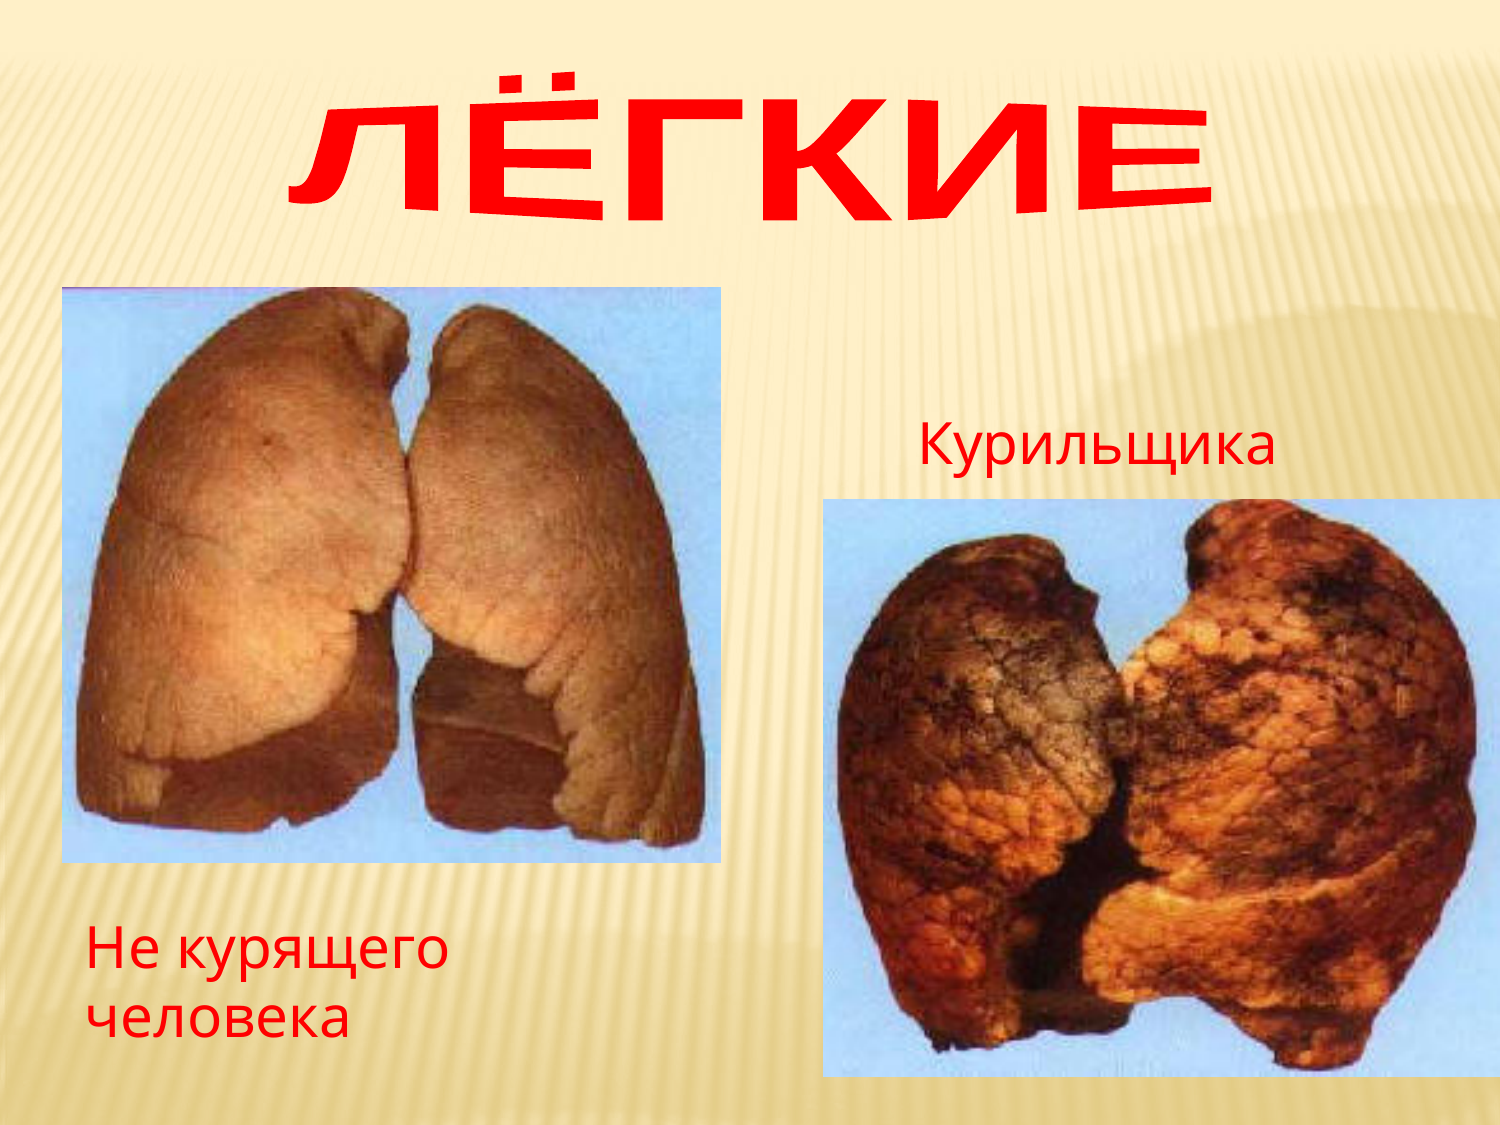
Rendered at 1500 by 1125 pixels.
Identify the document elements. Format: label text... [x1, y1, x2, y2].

text_box Курильщика [902, 398, 1302, 484]
picture [62, 287, 722, 863]
text_box Не курящего человека [70, 902, 739, 1057]
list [822, 499, 1500, 1078]
